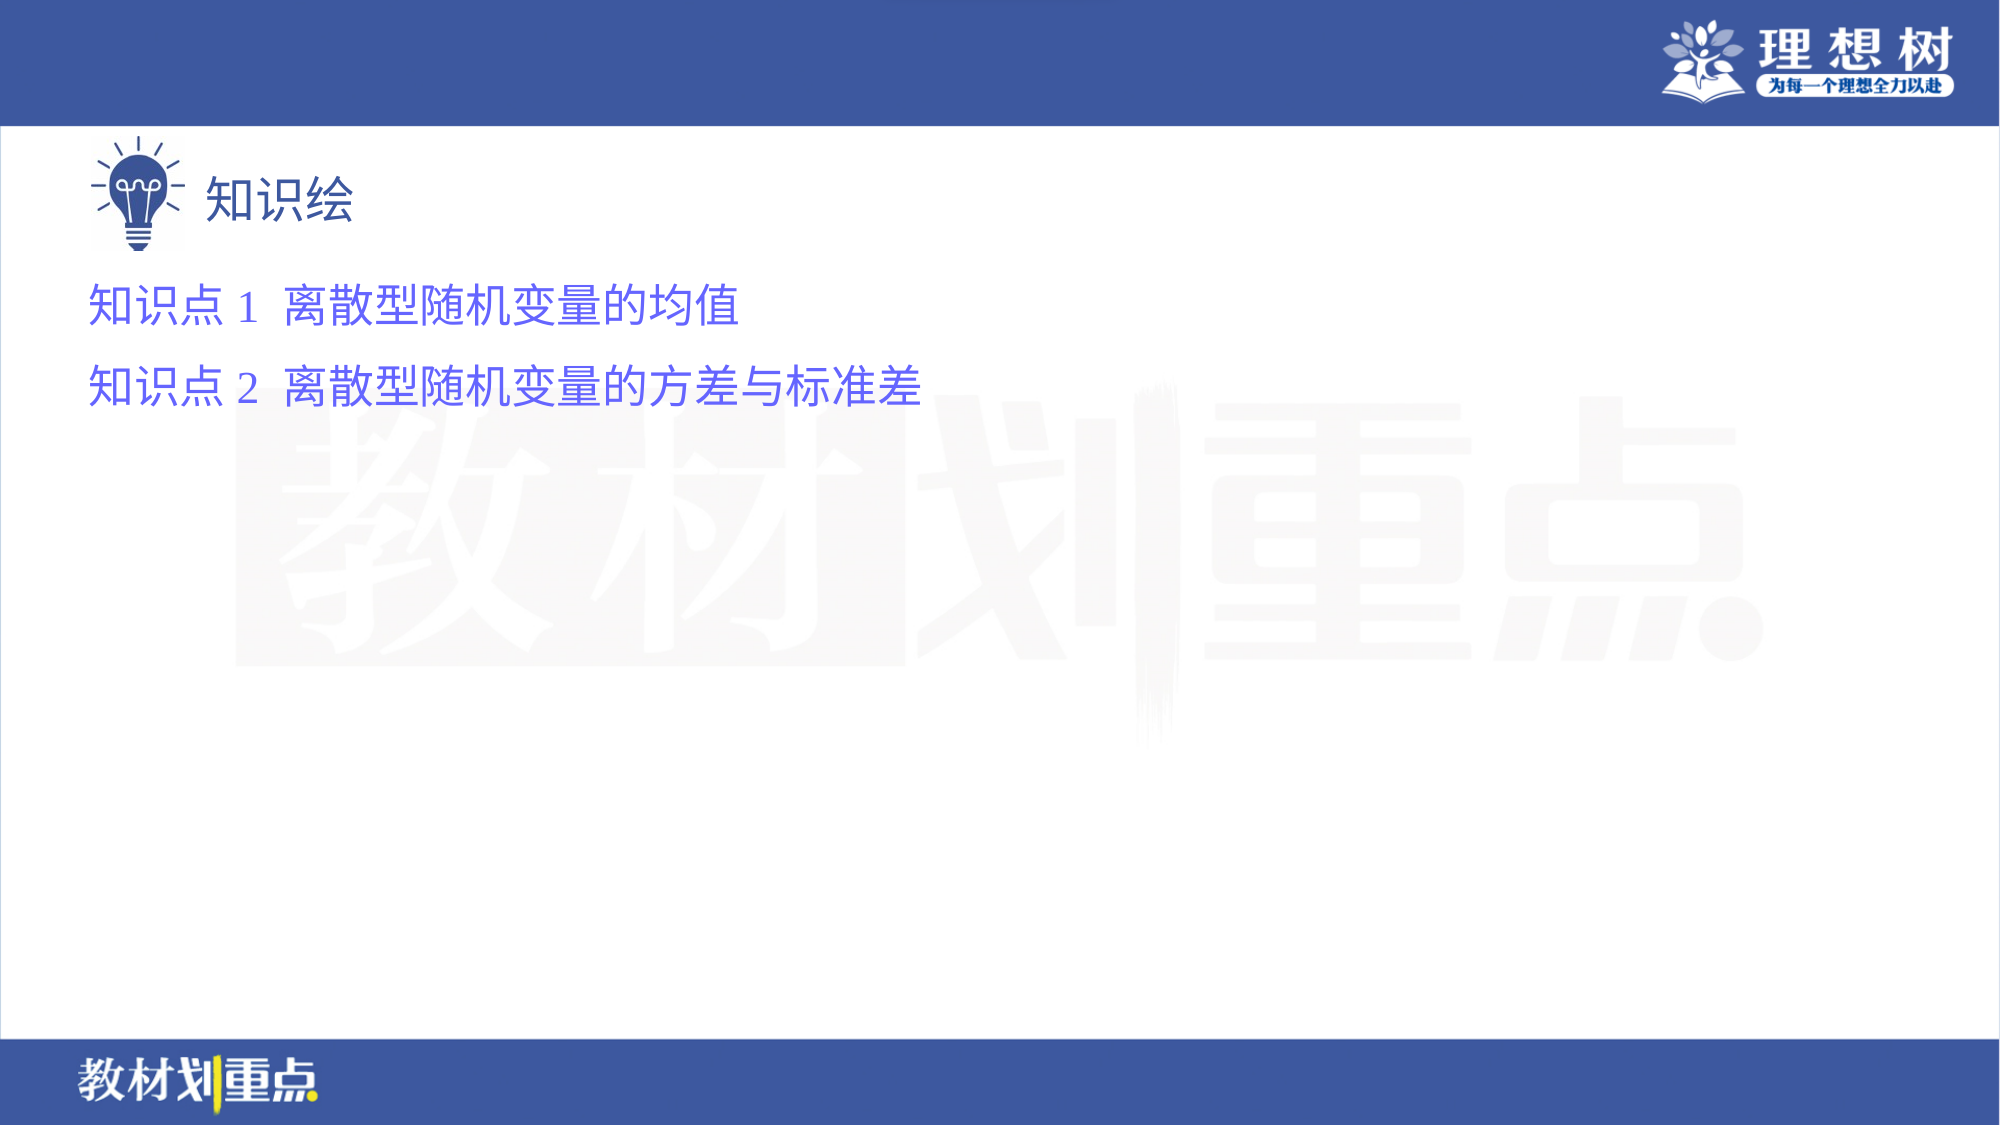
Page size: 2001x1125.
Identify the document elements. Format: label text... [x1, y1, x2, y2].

picture [0, 0, 2000, 1125]
text_box 知识点2 离散型随机变量的方差与标准差 [88, 331, 1911, 471]
text_box 知识绘 [205, 155, 501, 242]
text_box 知识点1 离散型随机变量的均值 [88, 250, 1911, 331]
